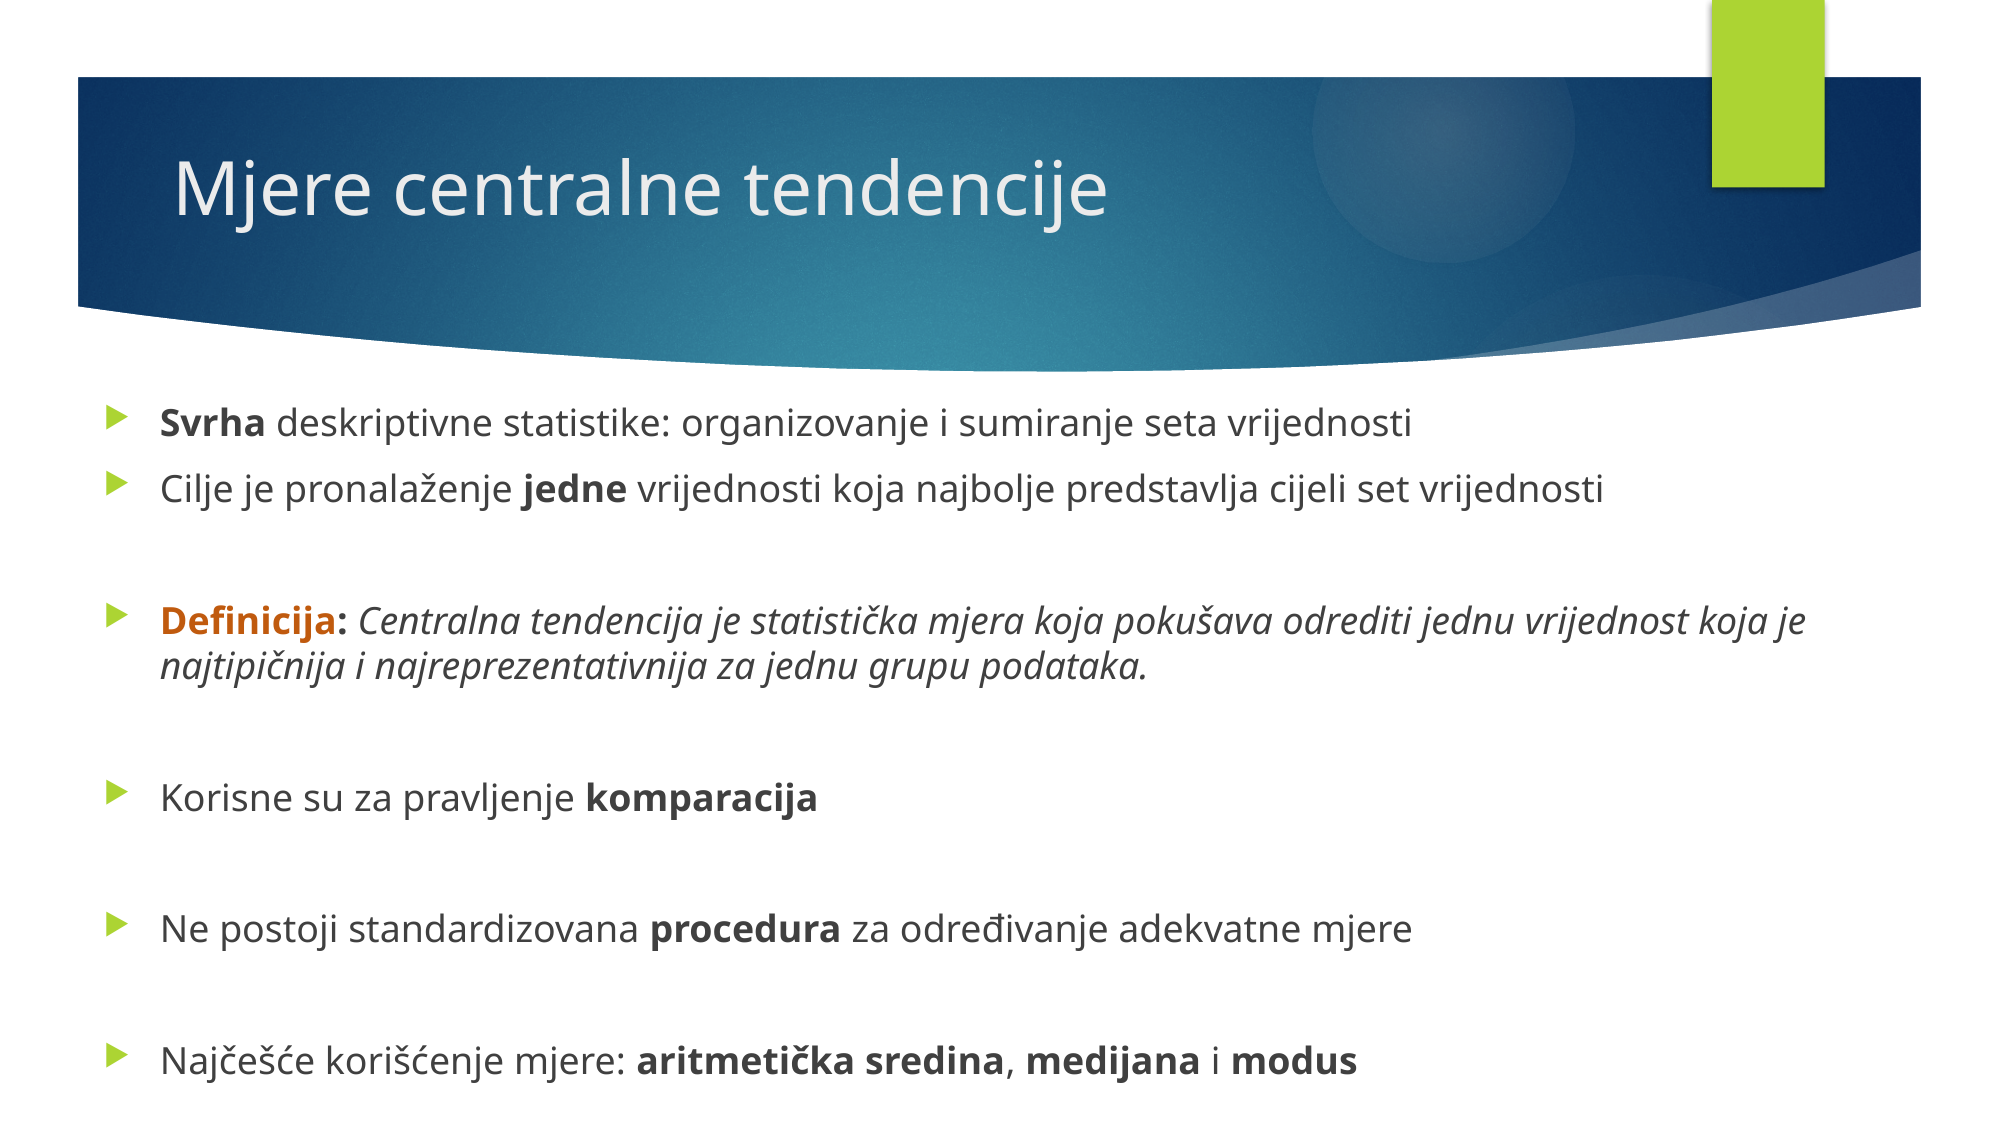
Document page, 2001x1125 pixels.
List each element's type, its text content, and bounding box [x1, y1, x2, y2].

list Svrha deskriptivne statistike: organizovanje i sumiranje seta vrijednosti Cilje je pronalaženje jedne vrijednosti koja najbolje predstavlja cijeli set vrijednosti Definicija: Centralna tendencija je statistička mjera koja pokušava odrediti jednu vrijednost koja je najtipičnija i najreprezentativnija za jednu grupu podataka. Korisne su za pravljenje komparacija Ne postoji standardizovana procedura za određivanje adekvatne mjere Najčešće korišćenje mjere: aritmetička sredina, medijana i modus [88, 391, 1875, 1125]
title Mjere centralne tendencije [157, 127, 1595, 244]
